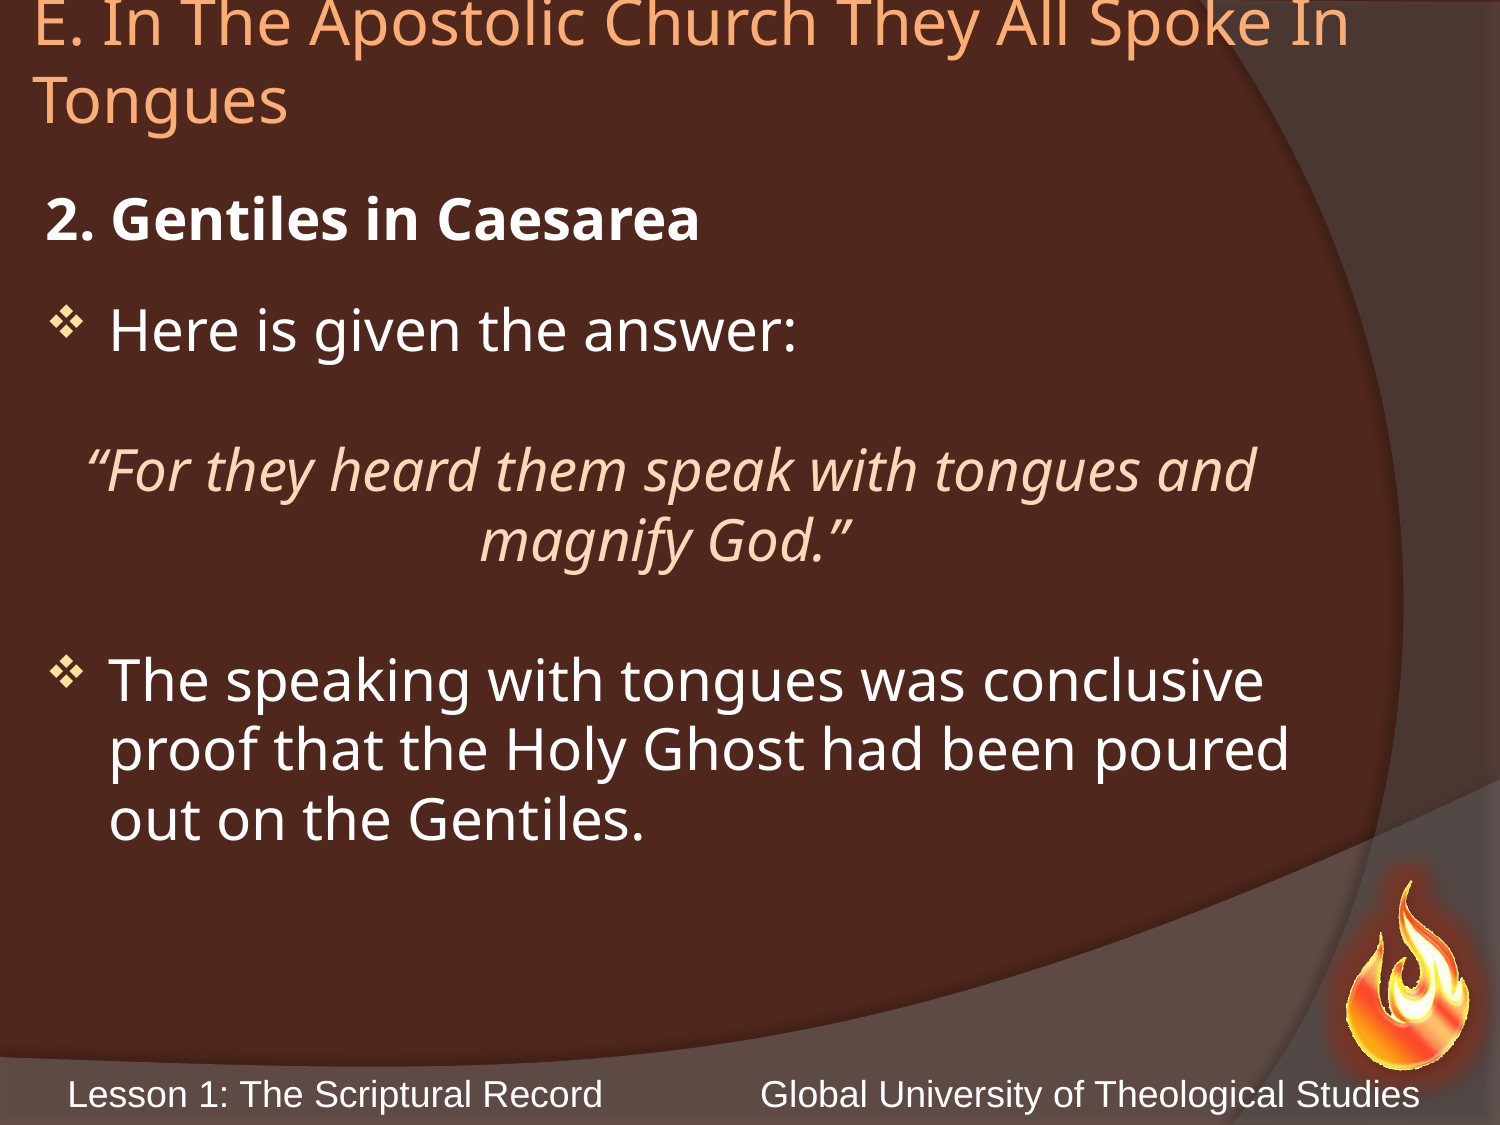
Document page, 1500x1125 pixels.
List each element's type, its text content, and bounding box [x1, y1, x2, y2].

list 2. Gentiles in Caesarea Here is given the answer: “For they heard them speak with tongues and magnify God.” The speaking with tongues was conclusive proof that the Holy Ghost had been poured out on the Gentiles. [24, 174, 1313, 1013]
text_box Lesson 1: The Scriptural Record Global University of Theological Studies [0, 1062, 1500, 1123]
title E. In The Apostolic Church They All Spoke In Tongues [24, 0, 1500, 118]
picture [1339, 874, 1476, 1078]
